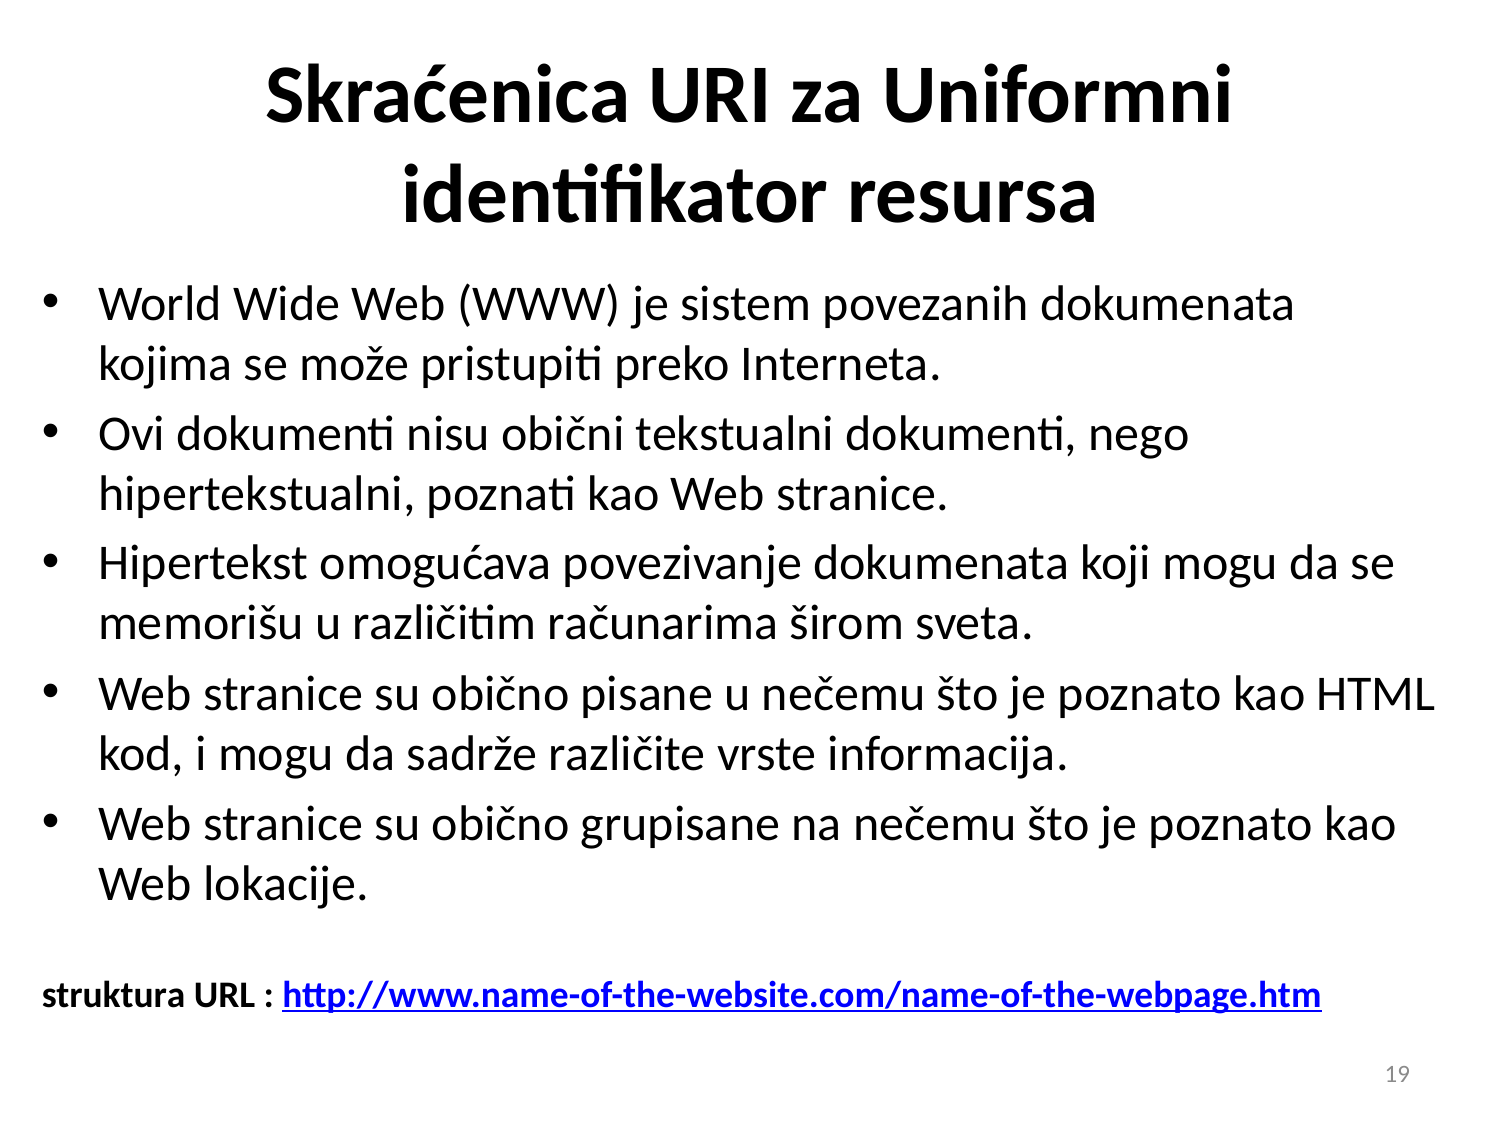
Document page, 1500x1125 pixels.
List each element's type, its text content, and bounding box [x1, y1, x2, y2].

slide_number 19 [1074, 1042, 1425, 1103]
title Skraćenica URI za Uniformni identifikator resursa [74, 44, 1426, 233]
list World Wide Web (WWW) je sistem povezanih dokumenata kojima se može pristupiti preko Interneta. Ovi dokumenti nisu obični tekstualni dokumenti, nego hipertekstualni, poznati kao Web stranice. Hipertekst omogućava povezivanje dokumenata koji mogu da se memorišu u različitim računarima širom sveta. Web stranice su obično pisane u nečemu što je poznato kao HTML kod, i mogu da sadrže različite vrste informacija. Web stranice su obično grupisane na nečemu što je poznato kao Web lokacije. struktura URL : http://www.name-of-the-website.com/name-of-the-webpage.htm [26, 262, 1456, 1006]
